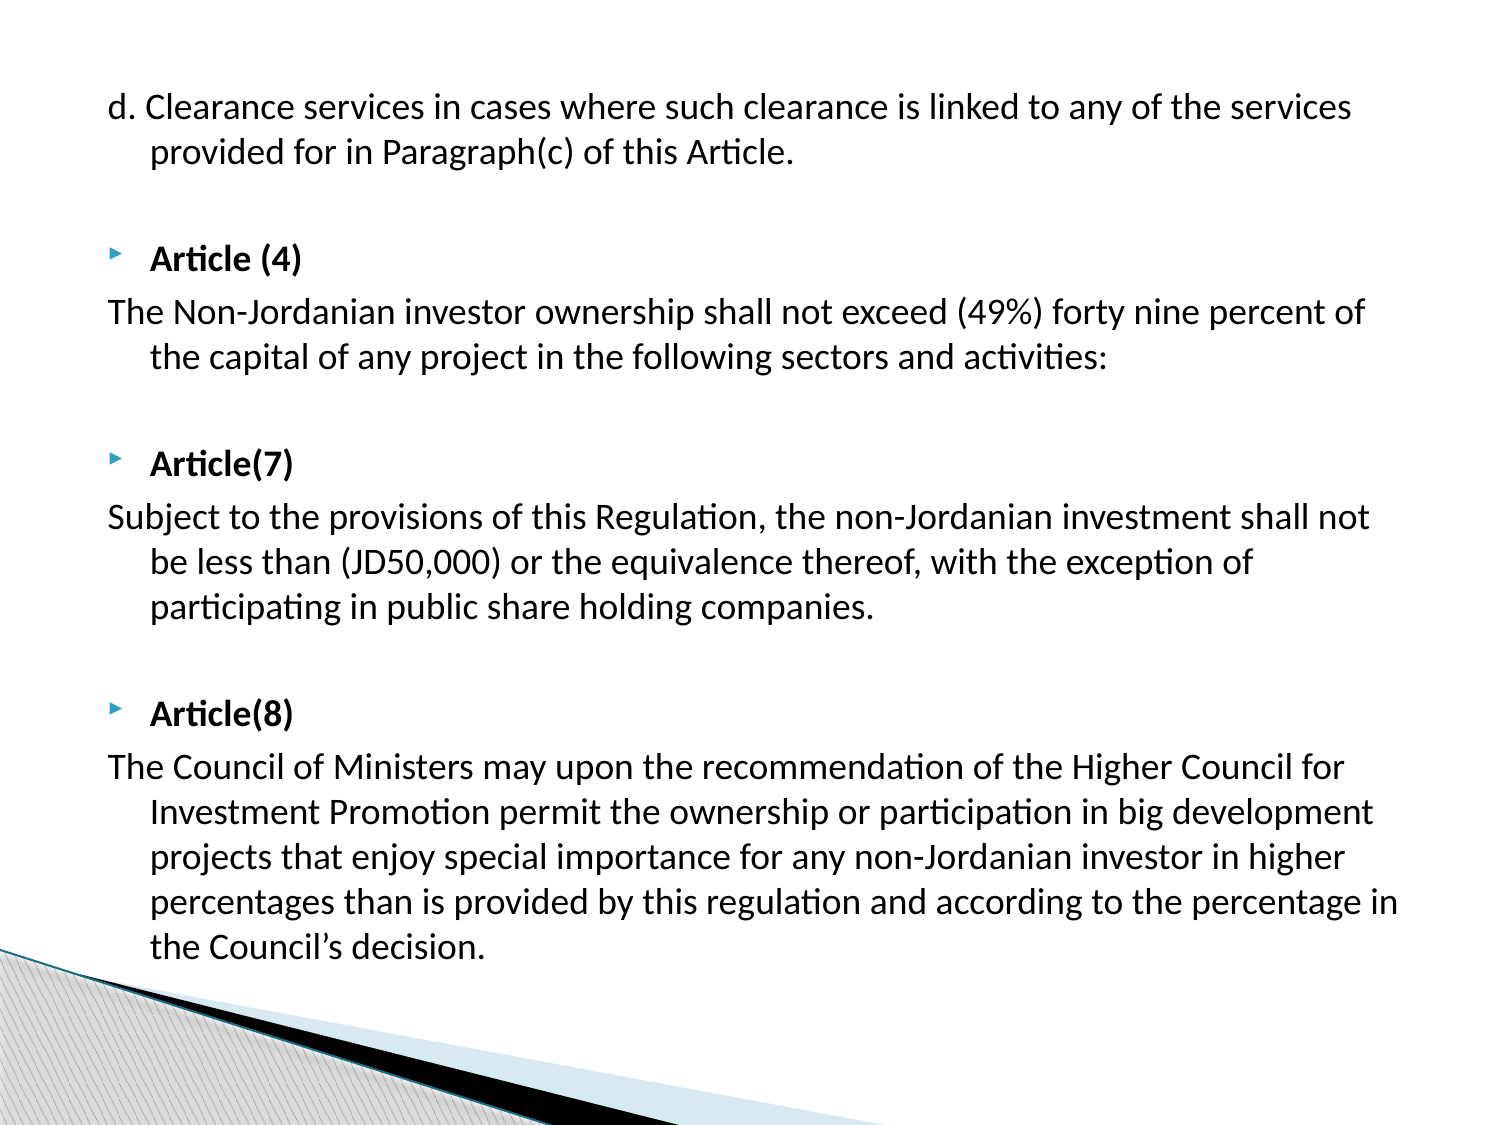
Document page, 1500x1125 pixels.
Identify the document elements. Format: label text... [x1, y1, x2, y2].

list d. Clearance services in cases where such clearance is linked to any of the services provided for in Paragraph(c) of this Article. Article (4) The Non-Jordanian investor ownership shall not exceed (49%) forty nine percent of the capital of any project in the following sectors and activities: Article(7) Subject to the provisions of this Regulation, the non-Jordanian investment shall not be less than (JD50,000) or the equivalence thereof, with the exception of participating in public share holding companies. Article(8) The Council of Ministers may upon the recommendation of the Higher Council for Investment Promotion permit the ownership or participation in big development projects that enjoy special importance for any non-Jordanian investor in higher percentages than is provided by this regulation and according to the percentage in the Council’s decision. [75, 75, 1425, 986]
